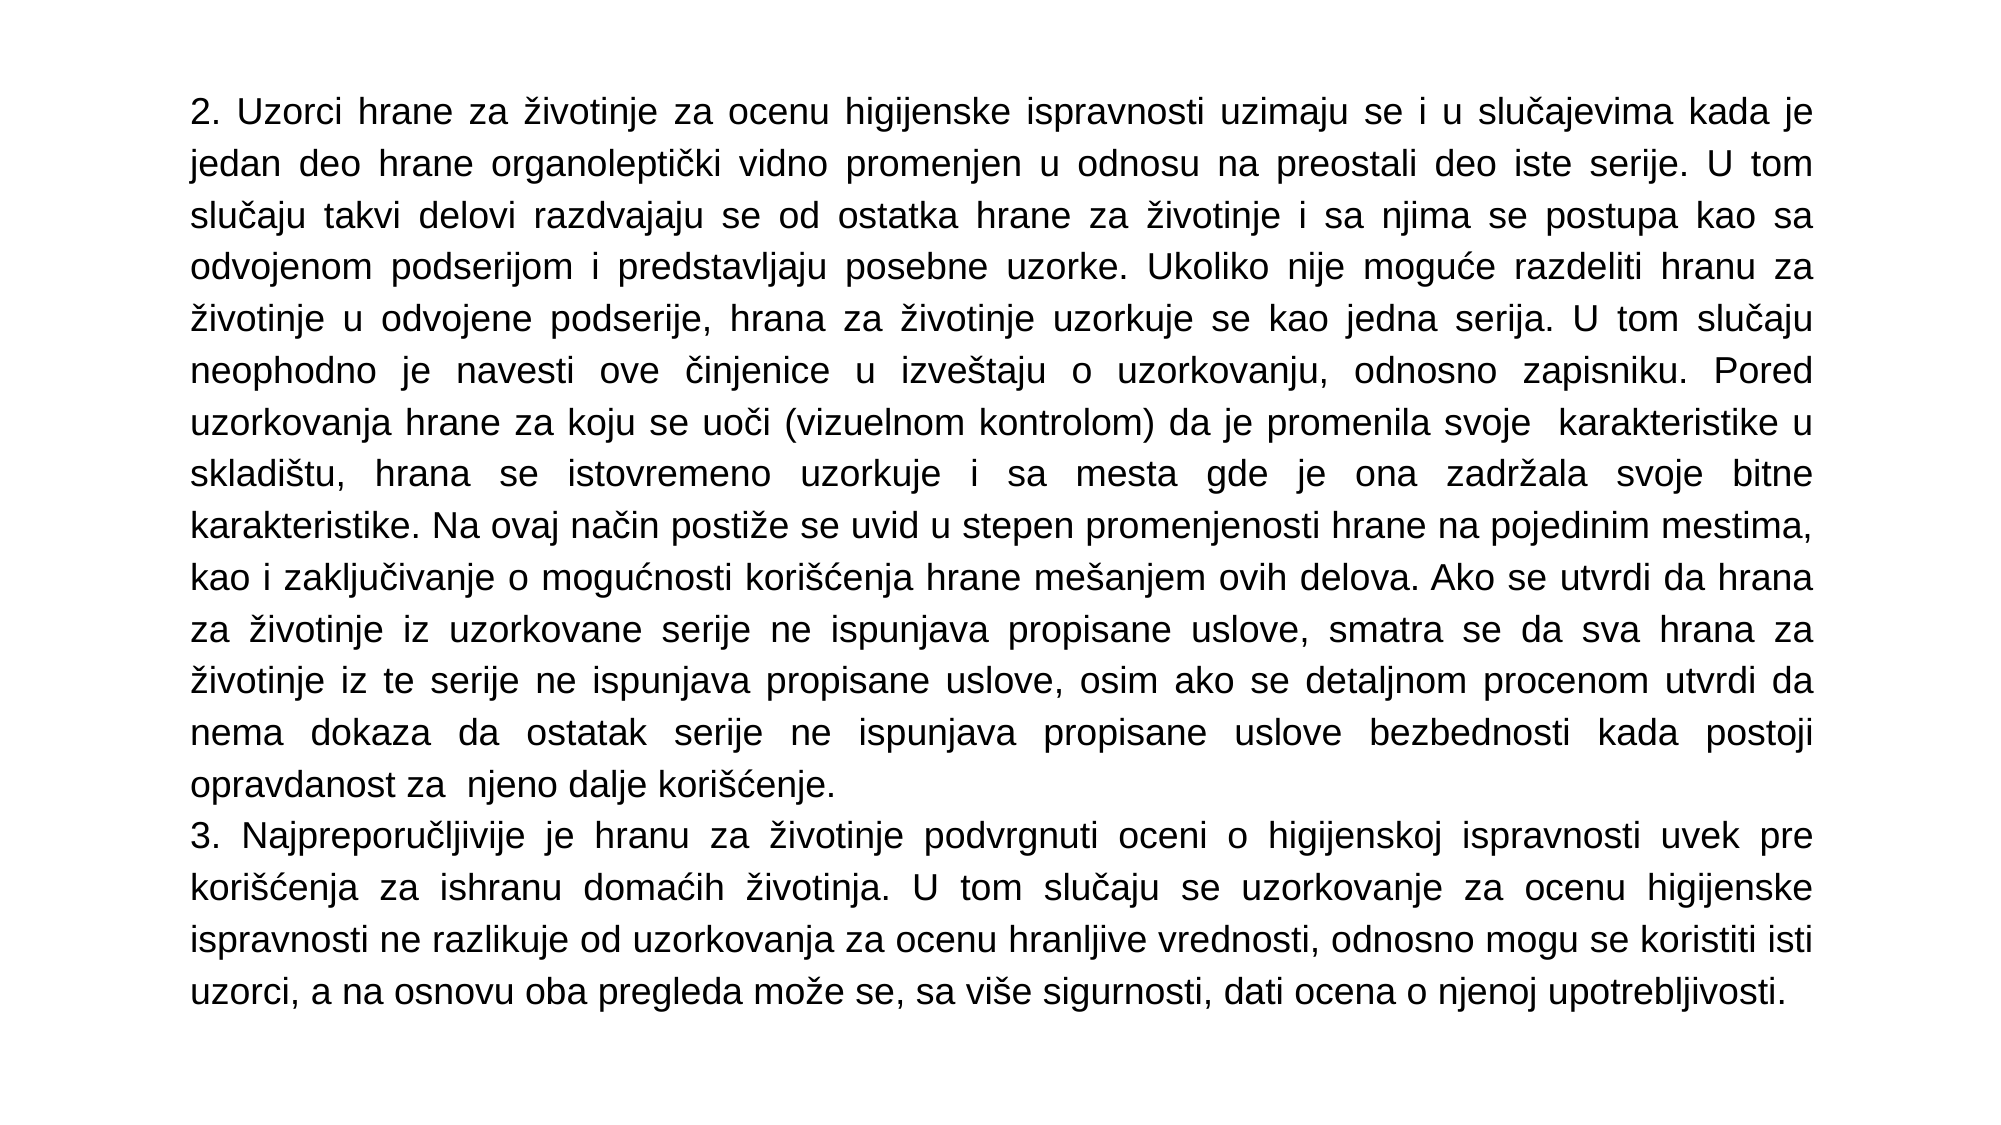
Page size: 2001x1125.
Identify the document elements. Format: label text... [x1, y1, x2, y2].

text_box 2. Uzorci hrane za životinje za ocenu higijenske ispravnosti uzimaju se i u slučajevima kada je jedan deo hrane organoleptički vidno promenjen u odnosu na preostali deo iste serije. U tom slučaju takvi delovi razdvajaju se od ostatka hrane za životinje i sa njima se postupa kao sa odvojenom podserijom i predstavljaju posebne uzorke. Ukoliko nije moguće razdeliti hranu za životinje u odvojene podserije, hrana za životinje uzorkuje se kao jedna serija. U tom slučaju neophodno je navesti ove činjenice u izveštaju o uzorkovanju, odnosno zapisniku. Pored uzorkovanja hrane za koju se uoči (vizuelnom kontrolom) da je promenila svoje karakteristike u skladištu, hrana se istovremeno uzorkuje i sa mesta gde je ona zadržala svoje bitne karakteristike. Na ovaj način postiže se uvid u stepen promenjenosti hrane na pojedinim mestima, kao i zaključivanje o mogućnosti korišćenja hrane mešanjem ovih delova. Ako se utvrdi da hrana za životinje iz uzorkovane serije ne ispunjava propisane uslove, smatra se da sva hrana za životinje iz te serije ne ispunjava propisane uslove, osim ako se detaljnom procenom utvrdi da nema dokaza da ostatak serije ne ispunjava propisane uslove bezbednosti kada postoji opravdanost za njeno dalje korišćenje. 3. Najpreporučljivije je hranu za životinje podvrgnuti oceni o higijenskoj ispravnosti uvek pre korišćenja za ishranu domaćih životinja. U tom slučaju se uzorkovanje za ocenu higijenske ispravnosti ne razlikuje od uzorkovanja za ocenu hranljive vrednosti, odnosno mogu se koristiti isti uzorci, a na osnovu oba pregleda može se, sa više sigurnosti, dati ocena o njenoj upotrebljivosti. [0, 73, 1829, 1019]
